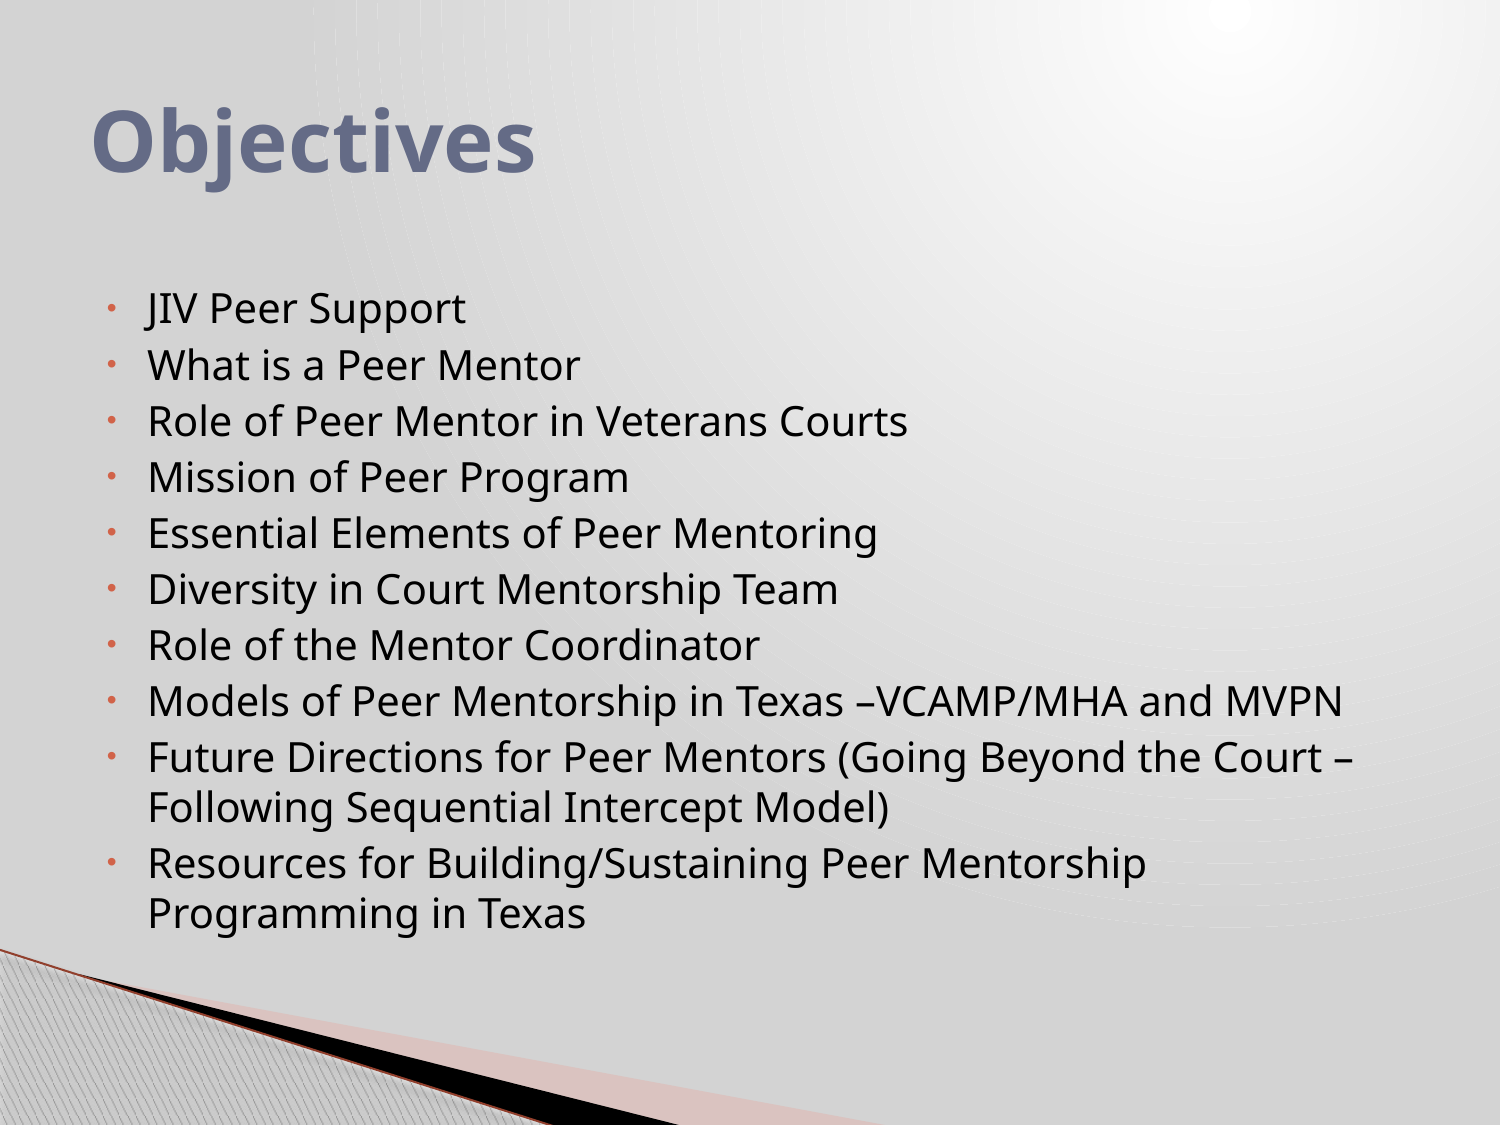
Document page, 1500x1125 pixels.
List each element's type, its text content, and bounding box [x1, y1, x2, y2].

title Objectives [75, 45, 1425, 233]
list JIV Peer Support What is a Peer Mentor Role of Peer Mentor in Veterans Courts Mission of Peer Program Essential Elements of Peer Mentoring Diversity in Court Mentorship Team Role of the Mentor Coordinator Models of Peer Mentorship in Texas –VCAMP/MHA and MVPN Future Directions for Peer Mentors (Going Beyond the Court –Following Sequential Intercept Model) Resources for Building/Sustaining Peer Mentorship Programming in Texas [75, 275, 1425, 950]
